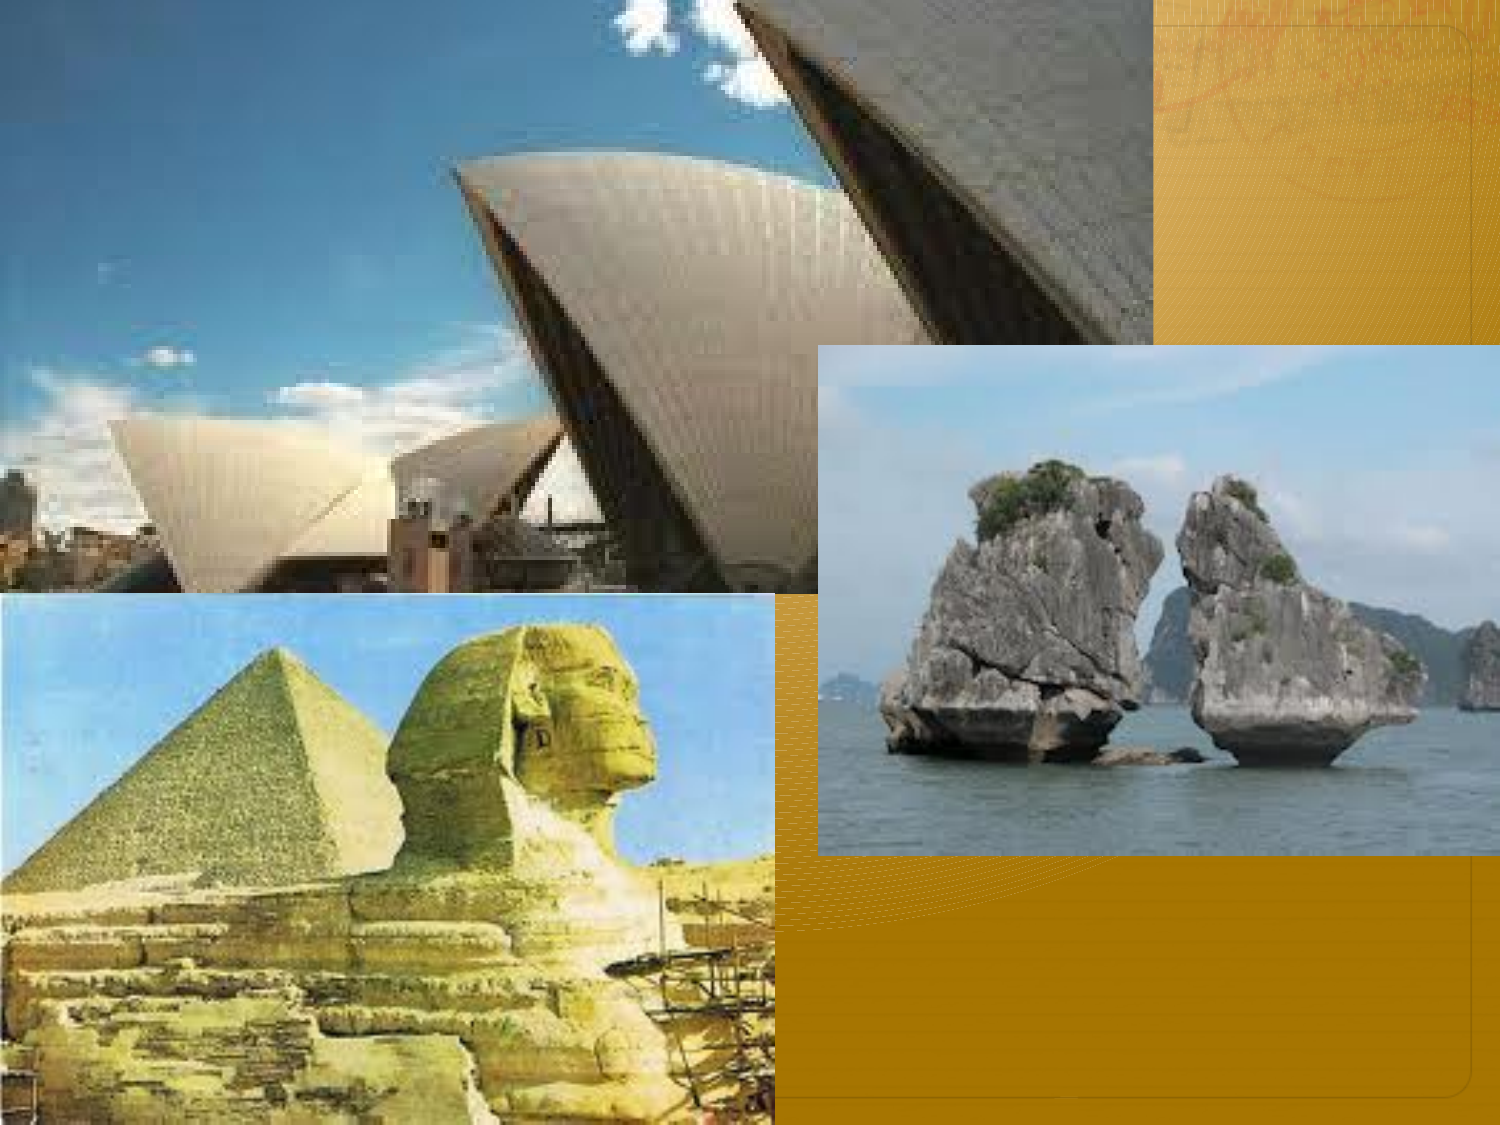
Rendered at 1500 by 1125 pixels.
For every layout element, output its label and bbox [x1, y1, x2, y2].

picture [0, 0, 1500, 1125]
list [0, 0, 1154, 594]
